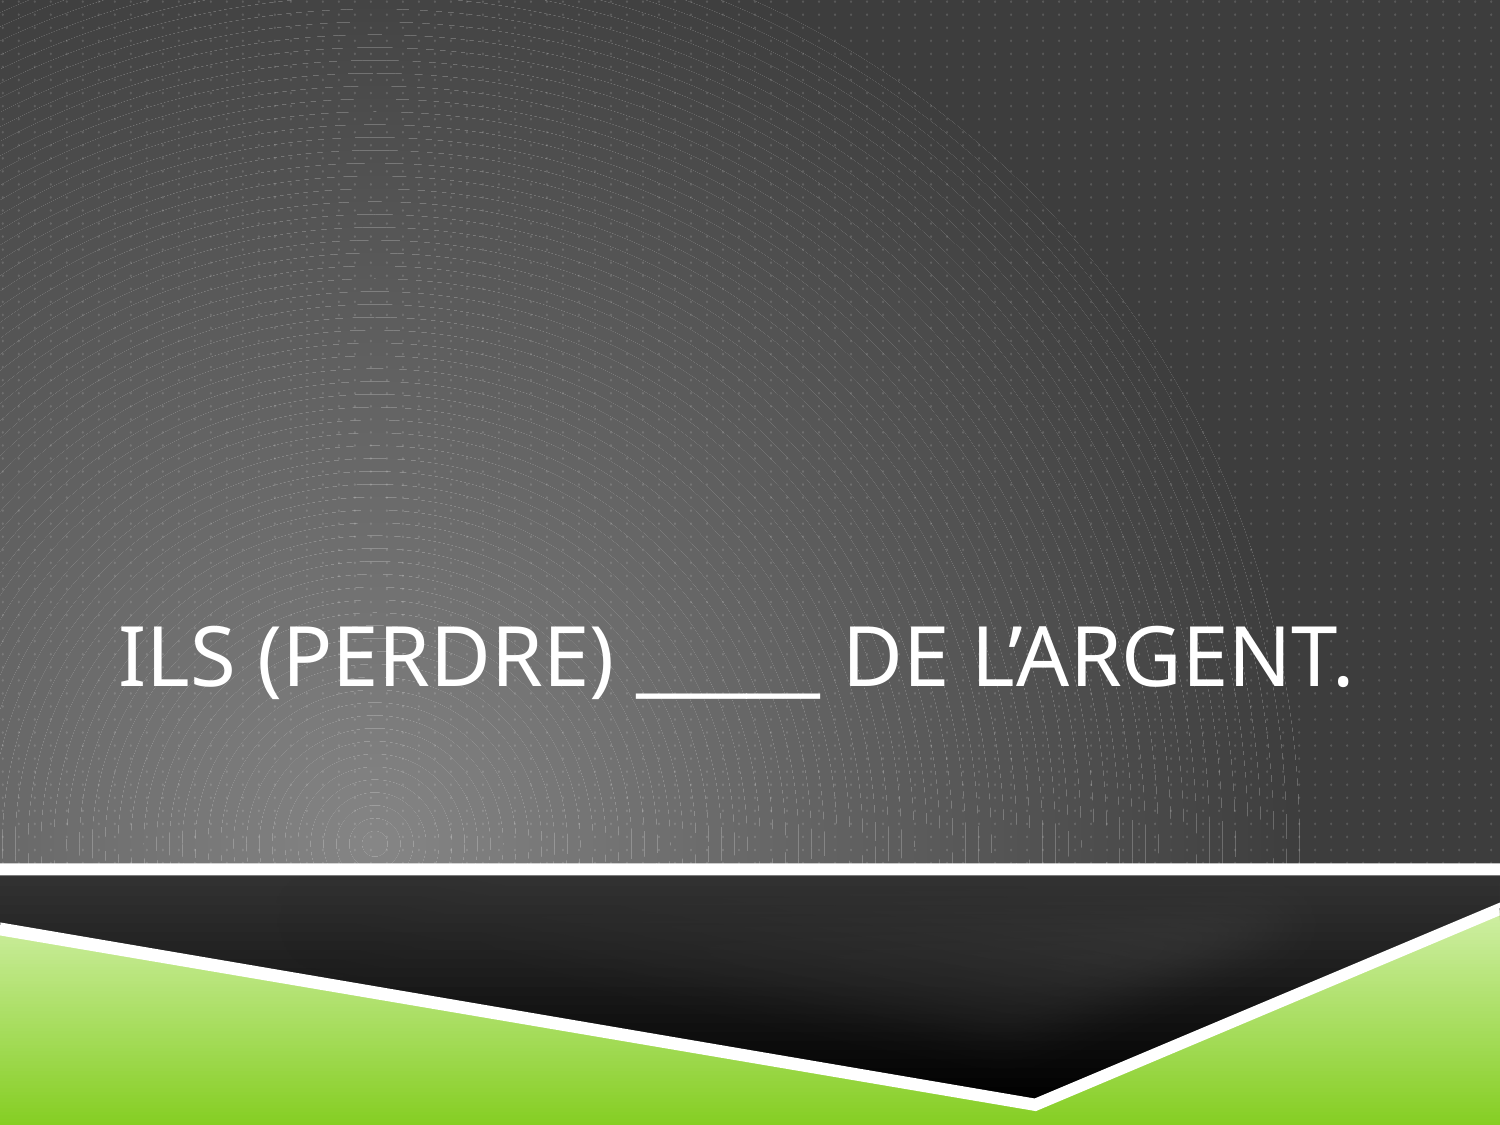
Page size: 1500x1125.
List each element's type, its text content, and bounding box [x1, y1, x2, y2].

title Ils (perdre) _____ de l’argent. [118, 596, 1394, 820]
